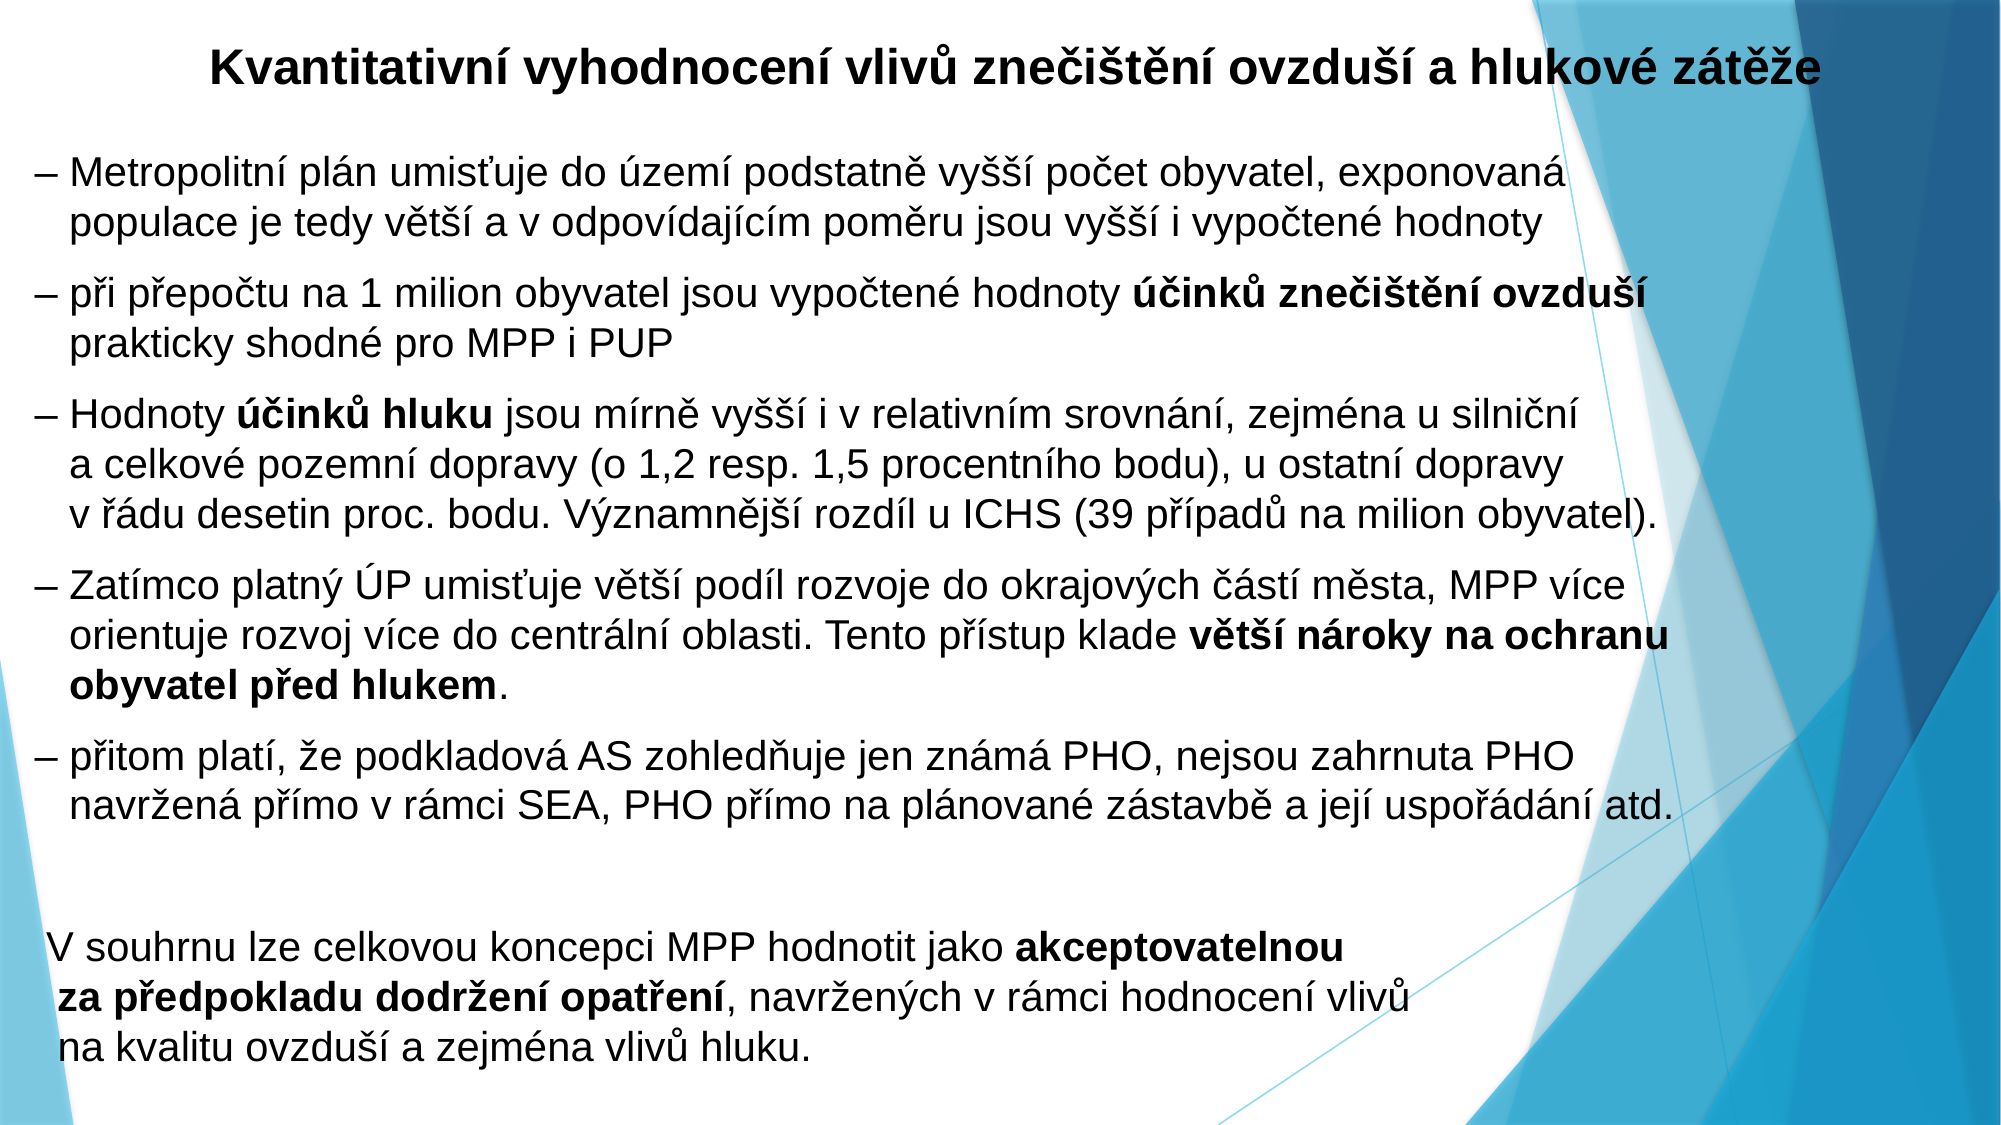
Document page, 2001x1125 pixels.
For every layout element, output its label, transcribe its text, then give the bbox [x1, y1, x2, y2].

title Kvantitativní vyhodnocení vlivů znečištění ovzduší a hlukové zátěže [48, 26, 1986, 133]
list – Metropolitní plán umisťuje do území podstatně vyšší počet obyvatel, exponovaná populace je tedy větší a v odpovídajícím poměru jsou vyšší i vypočtené hodnoty – při přepočtu na 1 milion obyvatel jsou vypočtené hodnoty účinků znečištění ovzduší prakticky shodné pro MPP i PUP – Hodnoty účinků hluku jsou mírně vyšší i v relativním srovnání, zejména u silniční a celkové pozemní dopravy (o 1,2 resp. 1,5 procentního bodu), u ostatní dopravy v řádu desetin proc. bodu. Významnější rozdíl u ICHS (39 případů na milion obyvatel). – Zatímco platný ÚP umisťuje větší podíl rozvoje do okrajových částí města, MPP více orientuje rozvoj více do centrální oblasti. Tento přístup klade větší nároky na ochranu obyvatel před hlukem. – přitom platí, že podkladová AS zohledňuje jen známá PHO, nejsou zahrnuta PHO navržená přímo v rámci SEA, PHO přímo na plánované zástavbě a její uspořádání atd. V souhrnu lze celkovou koncepci MPP hodnotit jako akceptovatelnou za předpokladu dodržení opatření, navržených v rámci hodnocení vlivů na kvalitu ovzduší a zejména vlivů hluku. pozitivní vliv z hlediska socioekonomických vlivů a z hlediska kvality vody – neutrální / ambivalentní vztah k aspektu kvality ovzduší a dopravní nehodovosti (v porovnání s PUP) - k roku 2050 předpoklad zlepšení – méně příznivé hodnocení (ve srovnání s PUP) z hlediska ochrany před hlukem – dáno převážně vyšším počtem obyvatel HMP, ale i „dostřednou“ koncepcí MPP Při splnění stanovených opatření je hodnocený MPP jako celek v souladu s principy a požadavky v oblasti ochrany veřejného zdraví. Pozitivní vlivy MPP na veřejné zdraví převáží nad negativními. Negativní vlivy mohou být spojeny s realizací jednotlivých záměrů, jejich závažnost bude záviset na konkrétní aplikaci a je nutno je řešit v příslušných řízeních. [19, 137, 1981, 1106]
